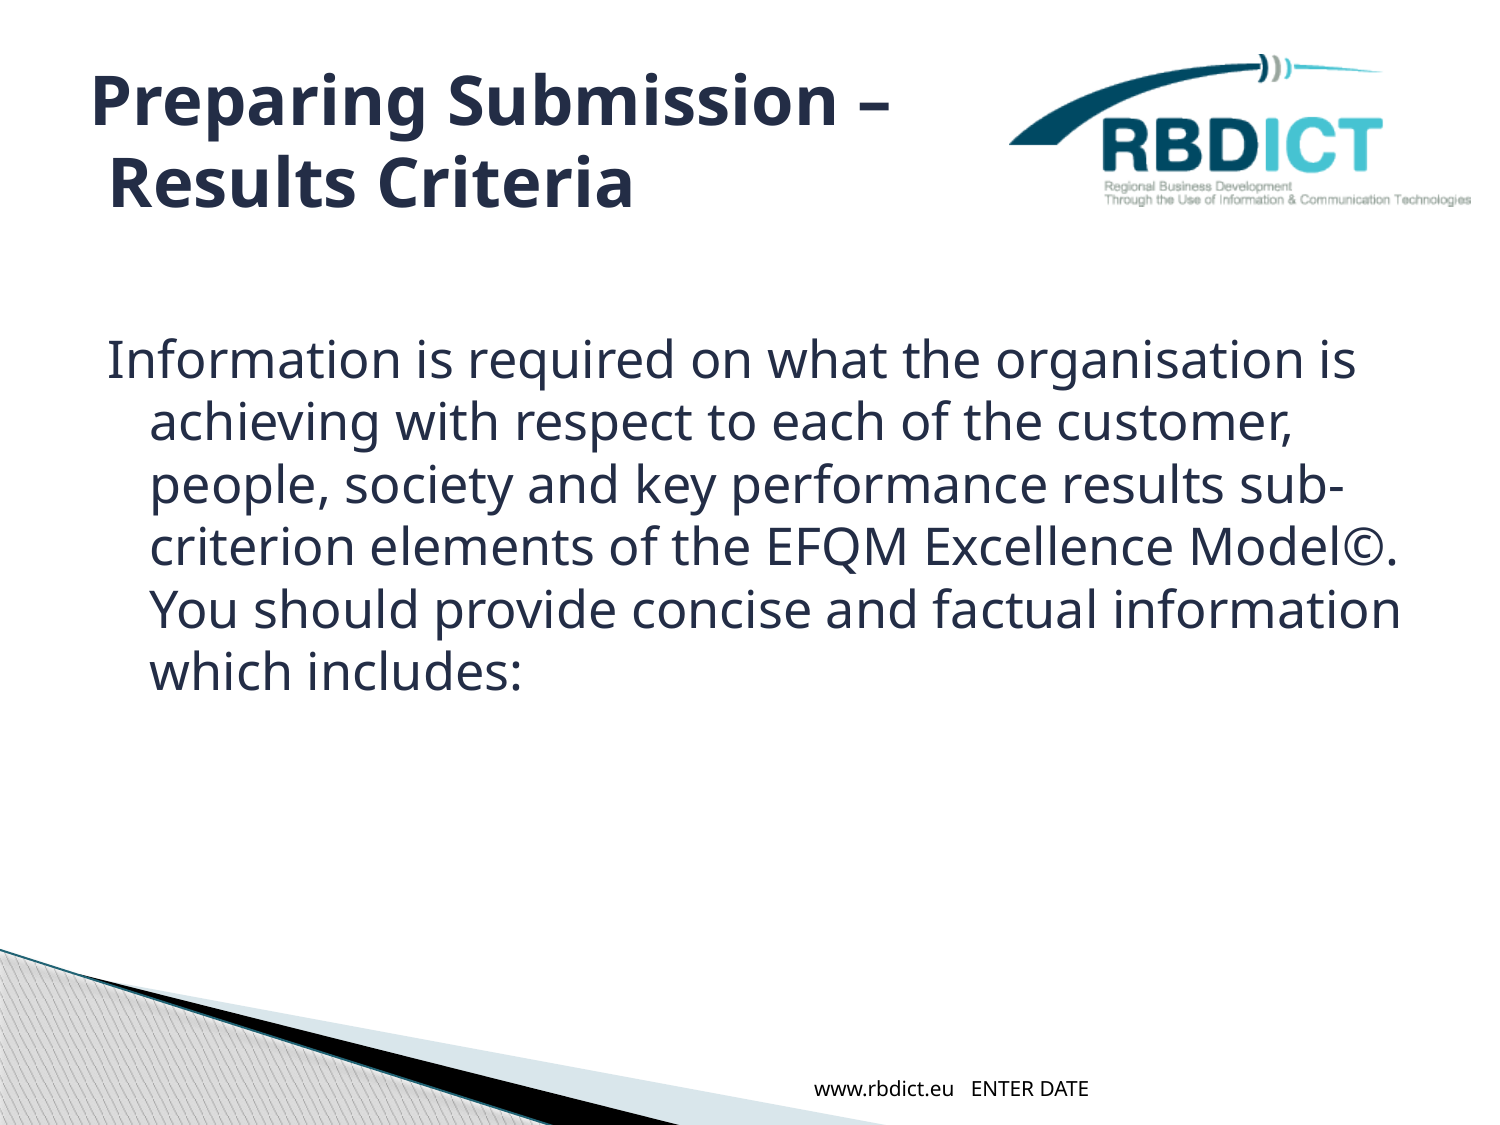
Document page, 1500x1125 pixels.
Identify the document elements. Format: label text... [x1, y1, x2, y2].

title Preparing Submission – Results Criteria [75, 45, 1425, 233]
footer www.rbdict.eu ENTER DATE [718, 1051, 1105, 1112]
picture [1425, 54, 1471, 207]
list Information is required on what the organisation is achieving with respect to each of the customer, people, society and key performance results sub-criterion elements of the EFQM Excellence Model©. You should provide concise and factual information which includes: [74, 242, 1426, 986]
